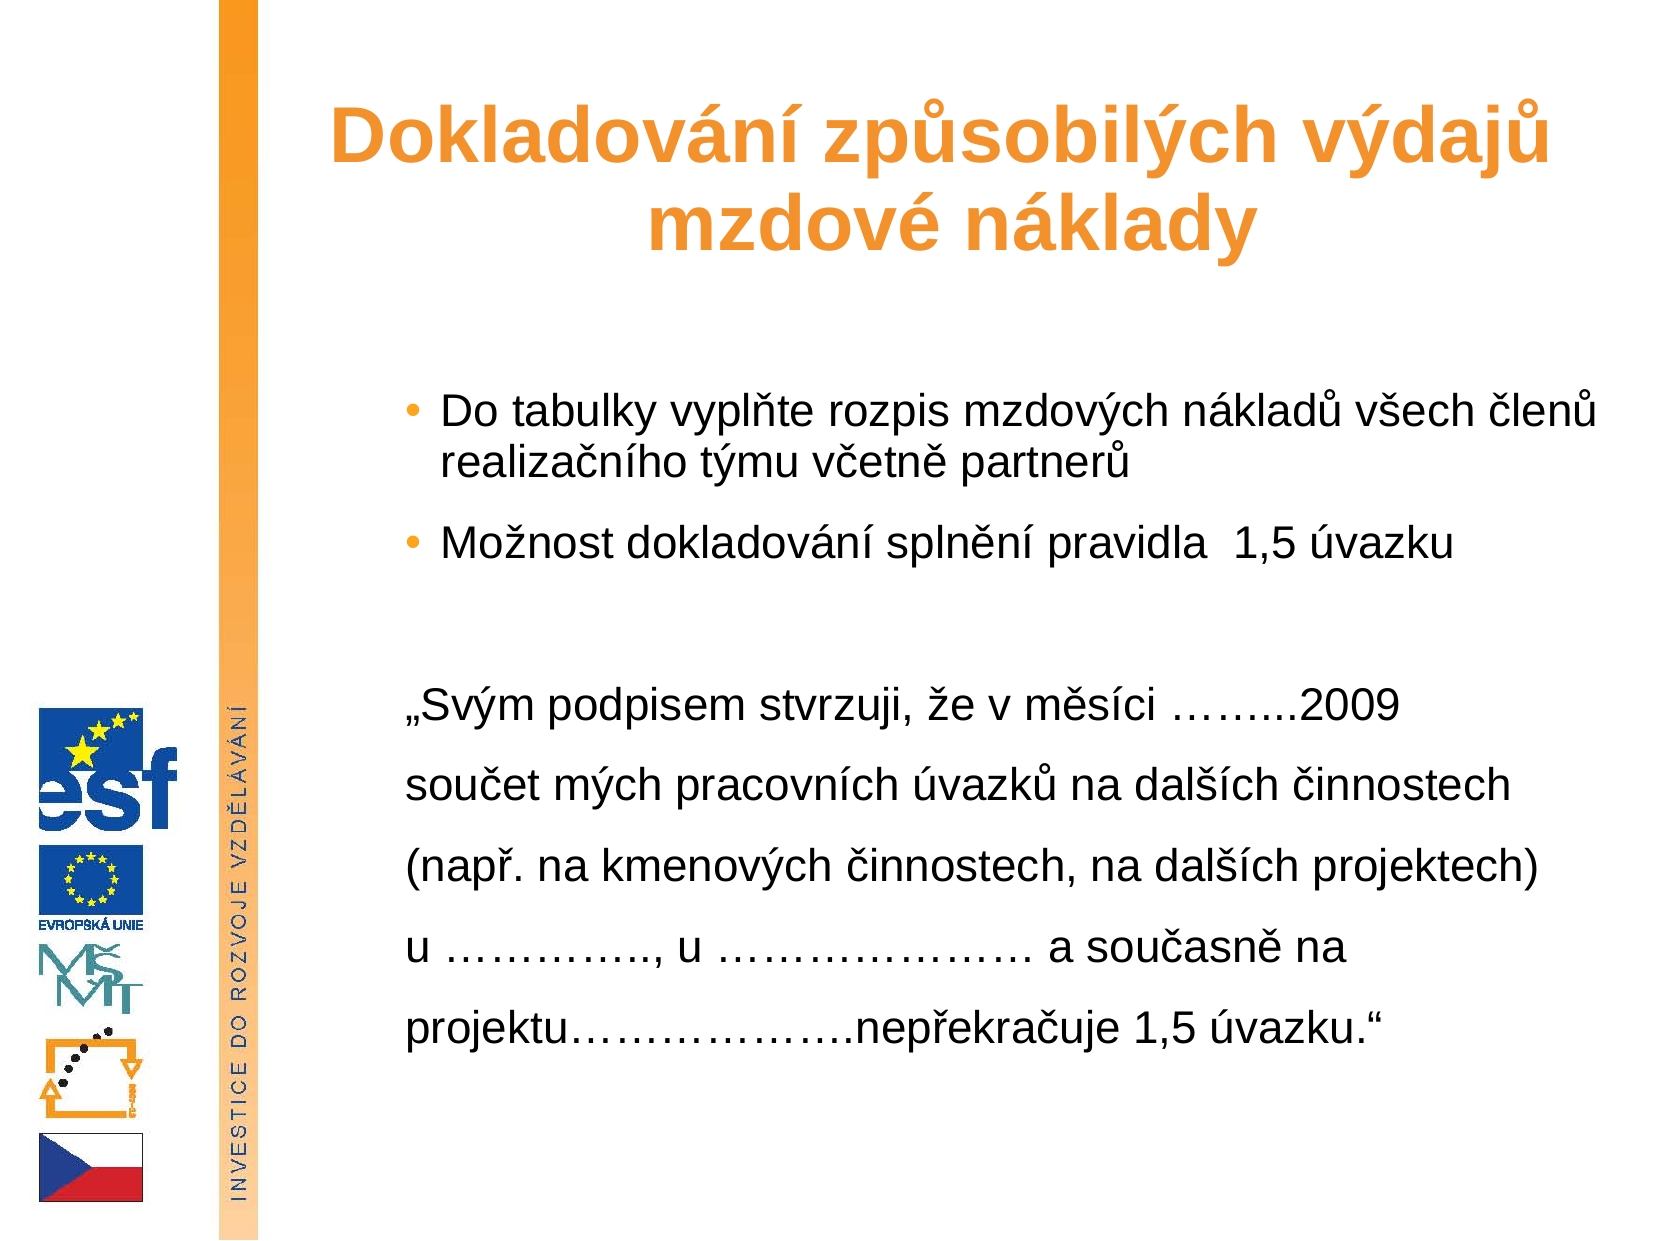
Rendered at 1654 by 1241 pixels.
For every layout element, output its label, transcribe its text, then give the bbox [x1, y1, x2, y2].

title Dokladování způsobilých výdajů mzdové náklady [252, 69, 1654, 269]
list Do tabulky vyplňte rozpis mzdových nákladů všech členů realizačního týmu včetně partnerů Možnost dokladování splnění pravidla 1,5 úvazku „Svým podpisem stvrzuji, že v měsíci ……...2009 součet mých pracovních úvazků na dalších činnostech (např. na kmenových činnostech, na dalších projektech) u ………….., u ………………… a současně na projektu……………….nepřekračuje 1,5 úvazku.“ [264, 385, 1601, 1195]
picture [0, 0, 1654, 1240]
